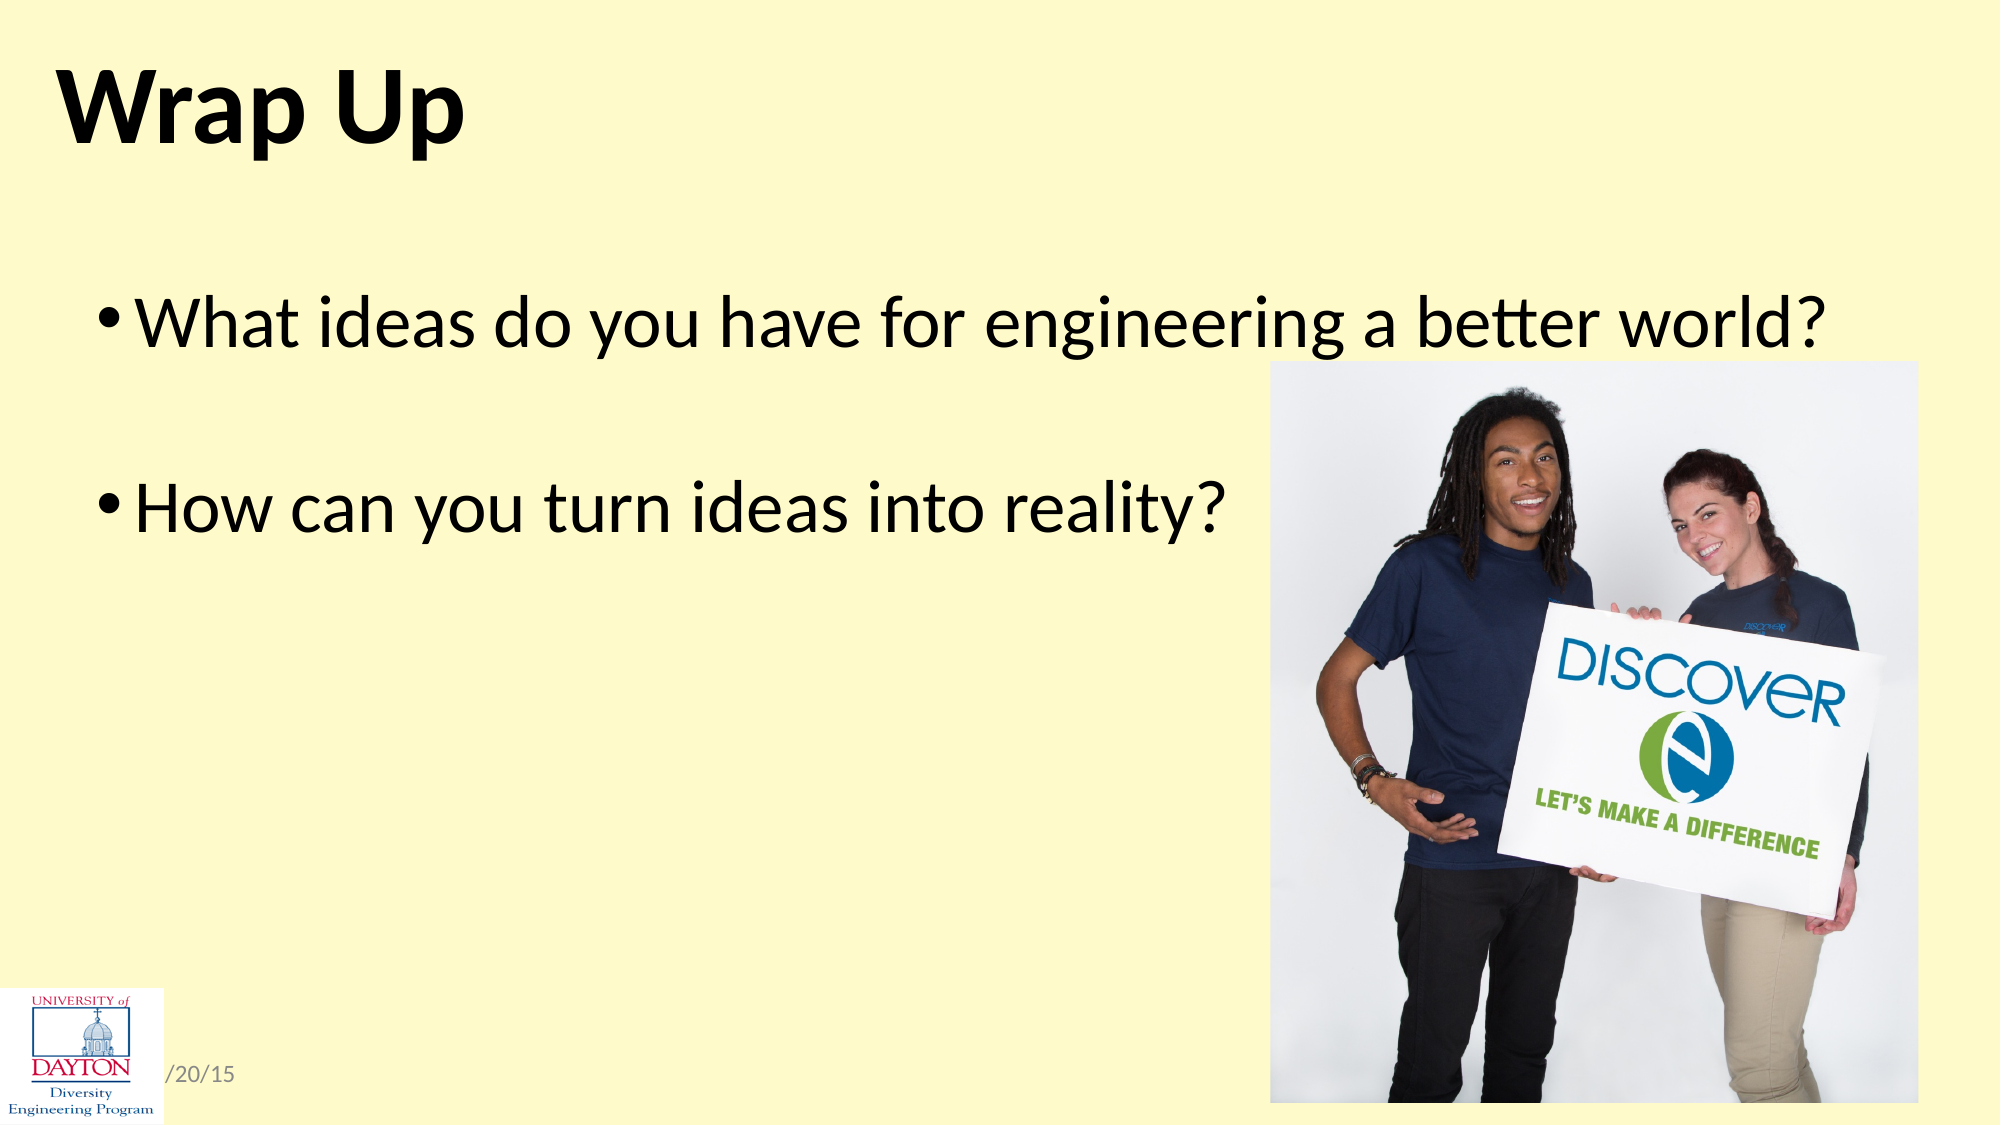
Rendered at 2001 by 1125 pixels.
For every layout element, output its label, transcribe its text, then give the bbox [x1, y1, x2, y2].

picture [1270, 361, 1919, 1104]
title Wrap Up [40, 21, 1766, 194]
list What ideas do you have for engineering a better world? How can you turn ideas into reality? [81, 191, 1875, 550]
picture [0, 988, 165, 1125]
